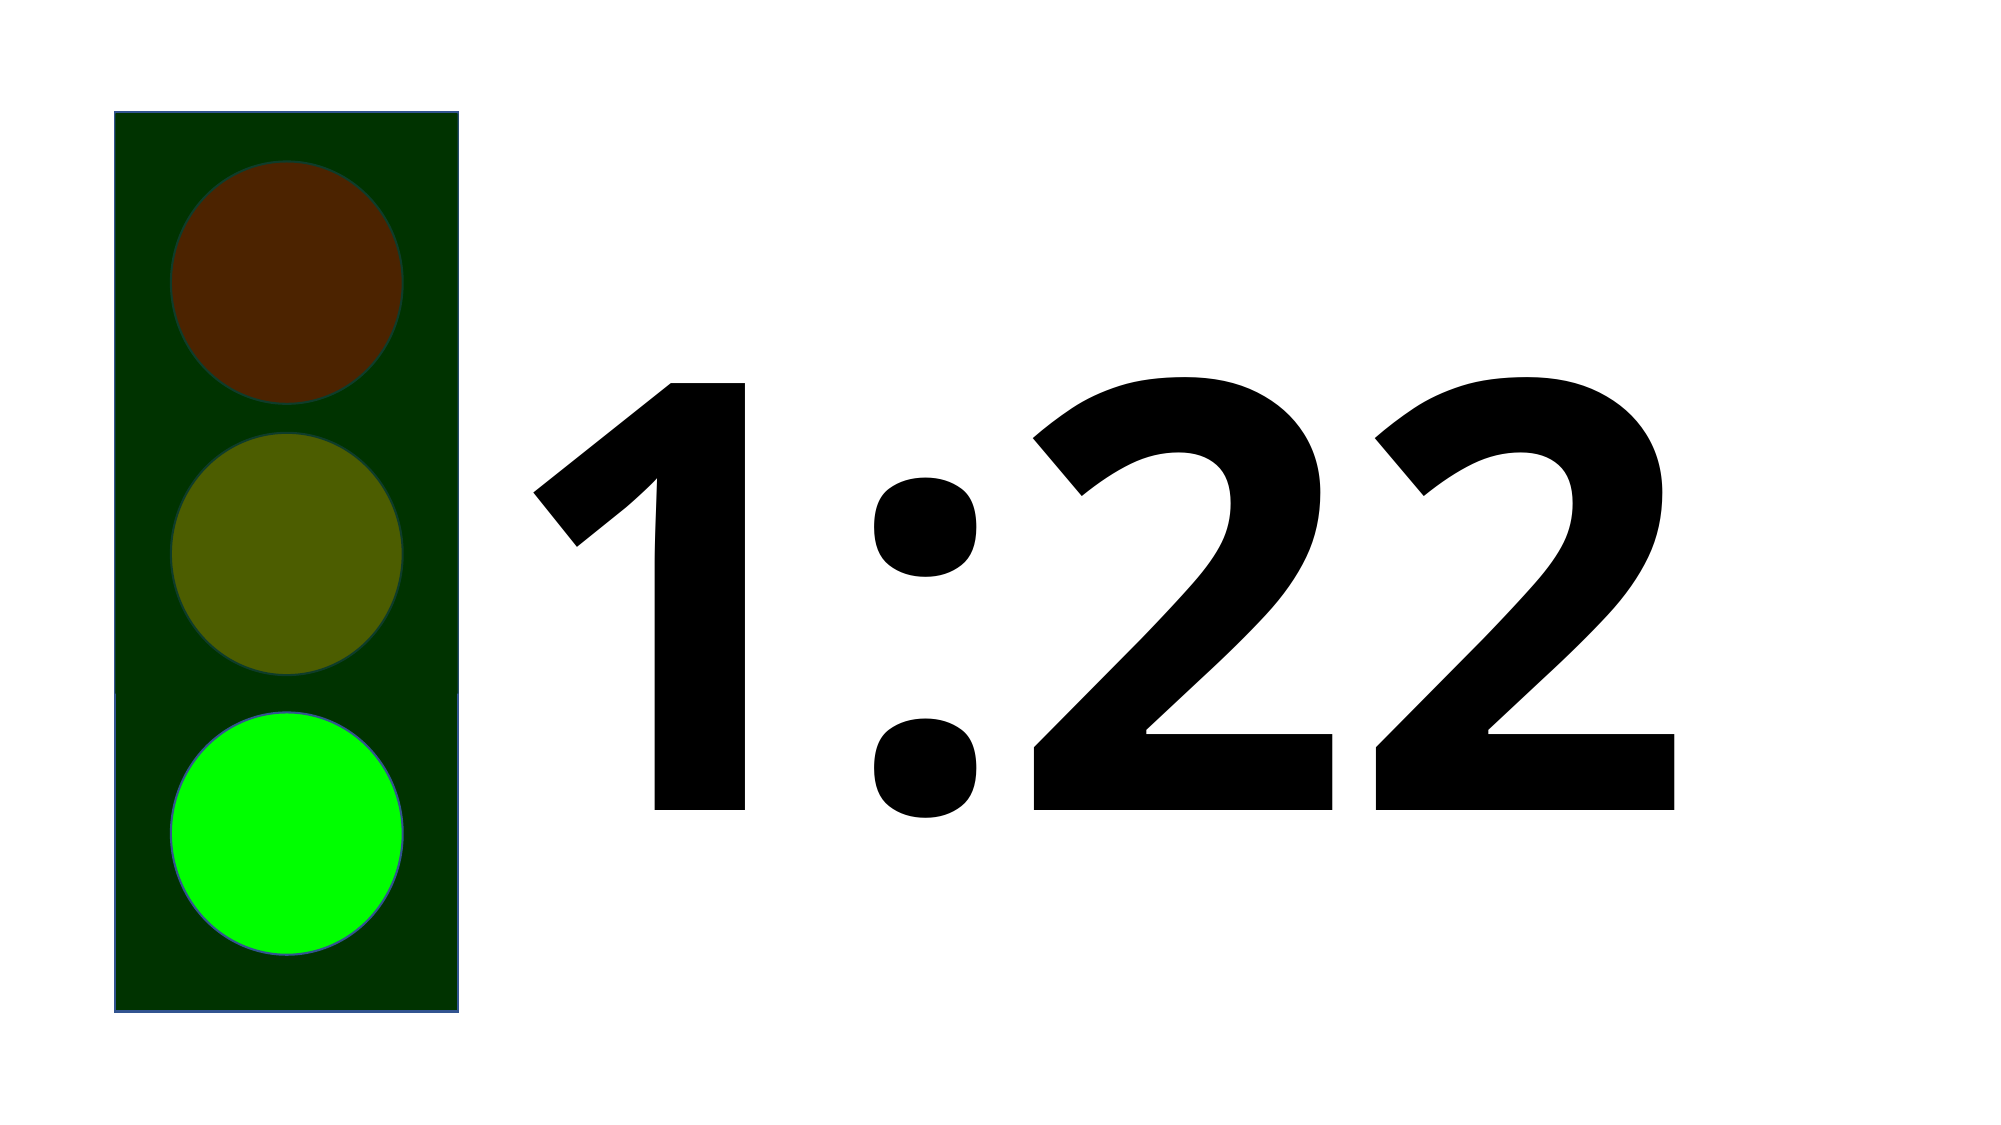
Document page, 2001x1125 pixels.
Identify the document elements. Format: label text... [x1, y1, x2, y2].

text_box 1:22 [483, 204, 1924, 938]
text_box [114, 112, 459, 695]
text_box [169, 711, 404, 956]
text_box [114, 695, 459, 1013]
